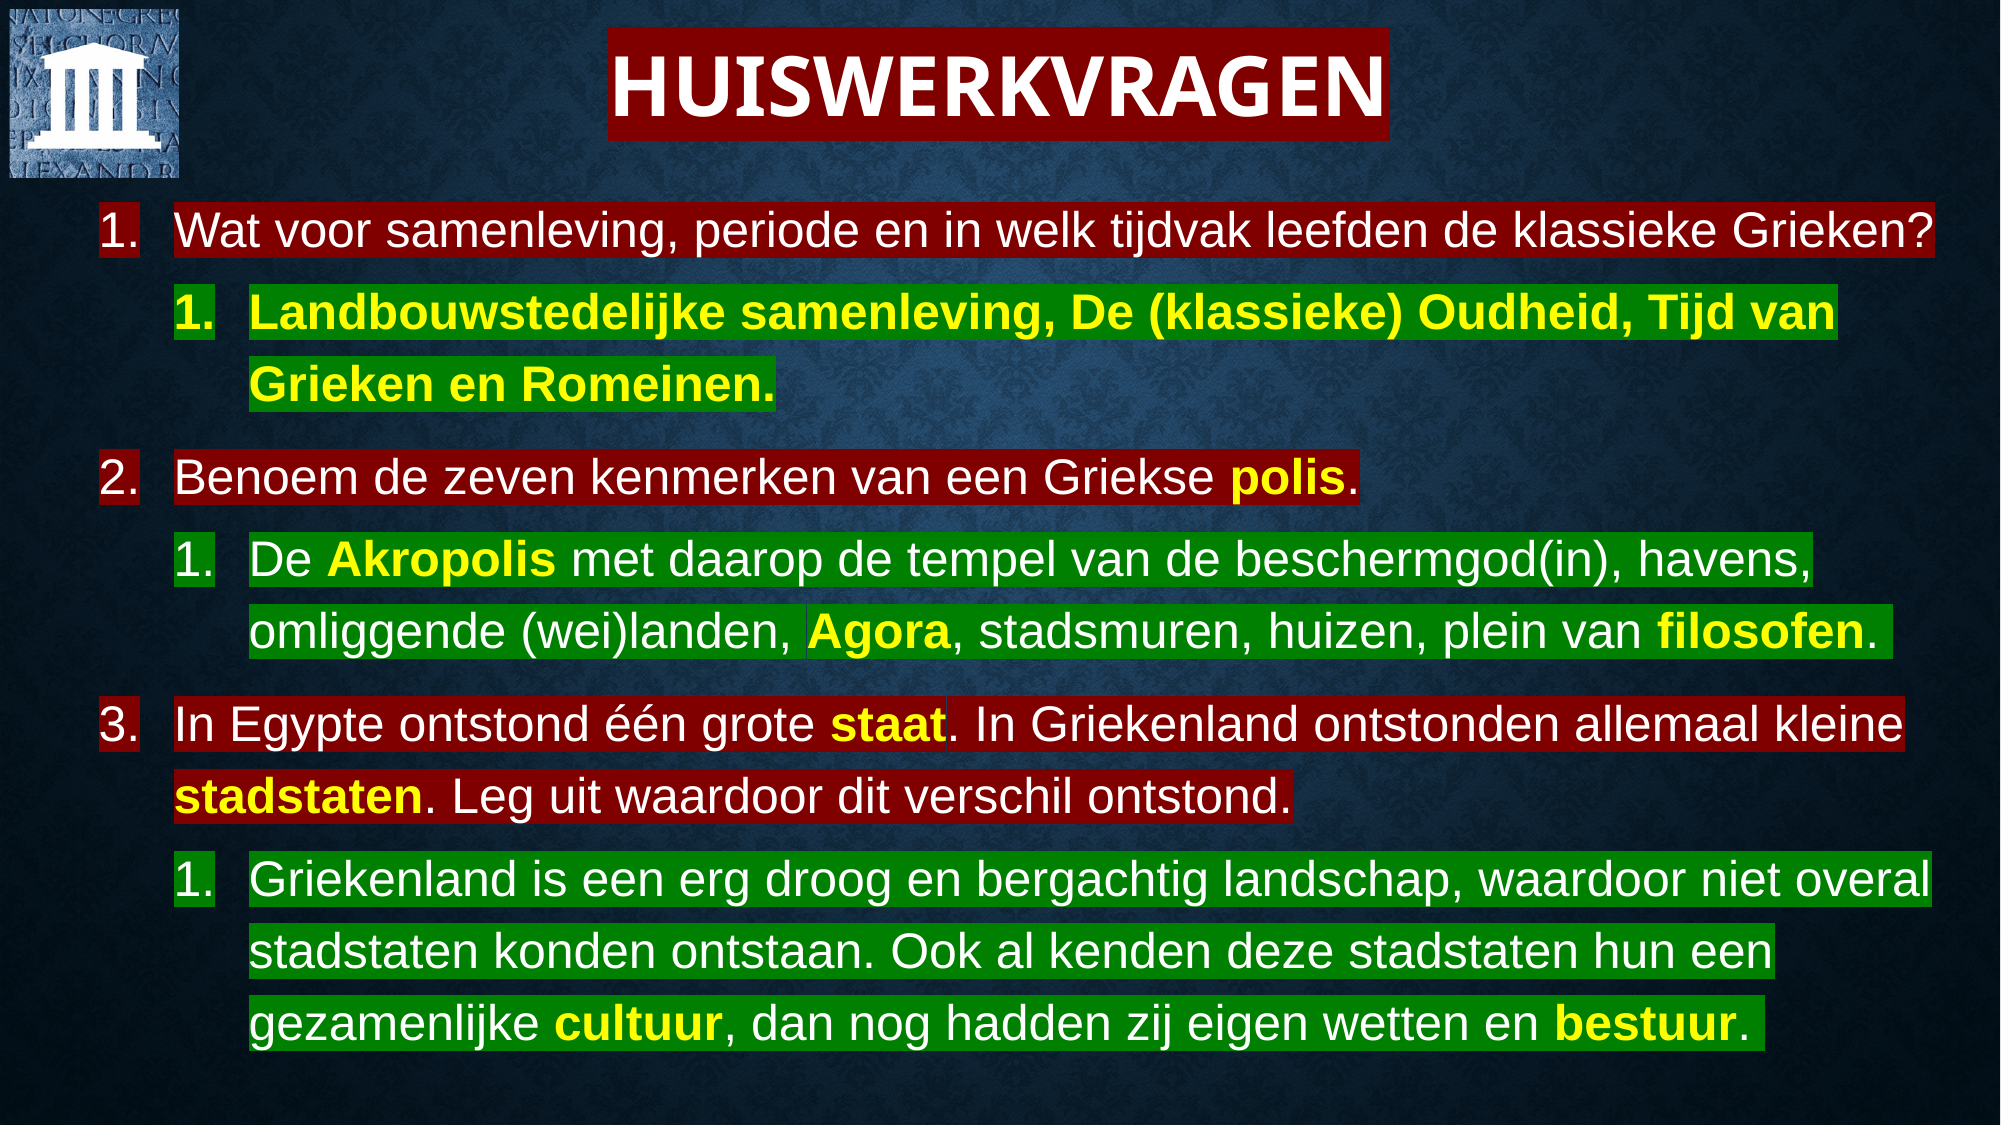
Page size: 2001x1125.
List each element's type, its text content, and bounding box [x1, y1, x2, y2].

picture [9, 8, 180, 179]
title Huiswerkvragen [149, 0, 1849, 177]
list Wat voor samenleving, periode en in welk tijdvak leefden de klassieke Grieken? Landbouwstedelijke samenleving, De (klassieke) Oudheid, Tijd van Grieken en Romeinen. Benoem de zeven kenmerken van een Griekse polis. De Akropolis met daarop de tempel van de beschermgod(in), havens, omliggende (wei)landen, Agora, stadsmuren, huizen, plein van filosofen. In Egypte ontstond één grote staat. In Griekenland ontstonden allemaal kleine stadstaten. Leg uit waardoor dit verschil ontstond. Griekenland is een erg droog en bergachtig landschap, waardoor niet overal stadstaten konden ontstaan. Ook al kenden deze stadstaten hun een gezamenlijke cultuur, dan nog hadden zij eigen wetten en bestuur. [83, 177, 2000, 1005]
